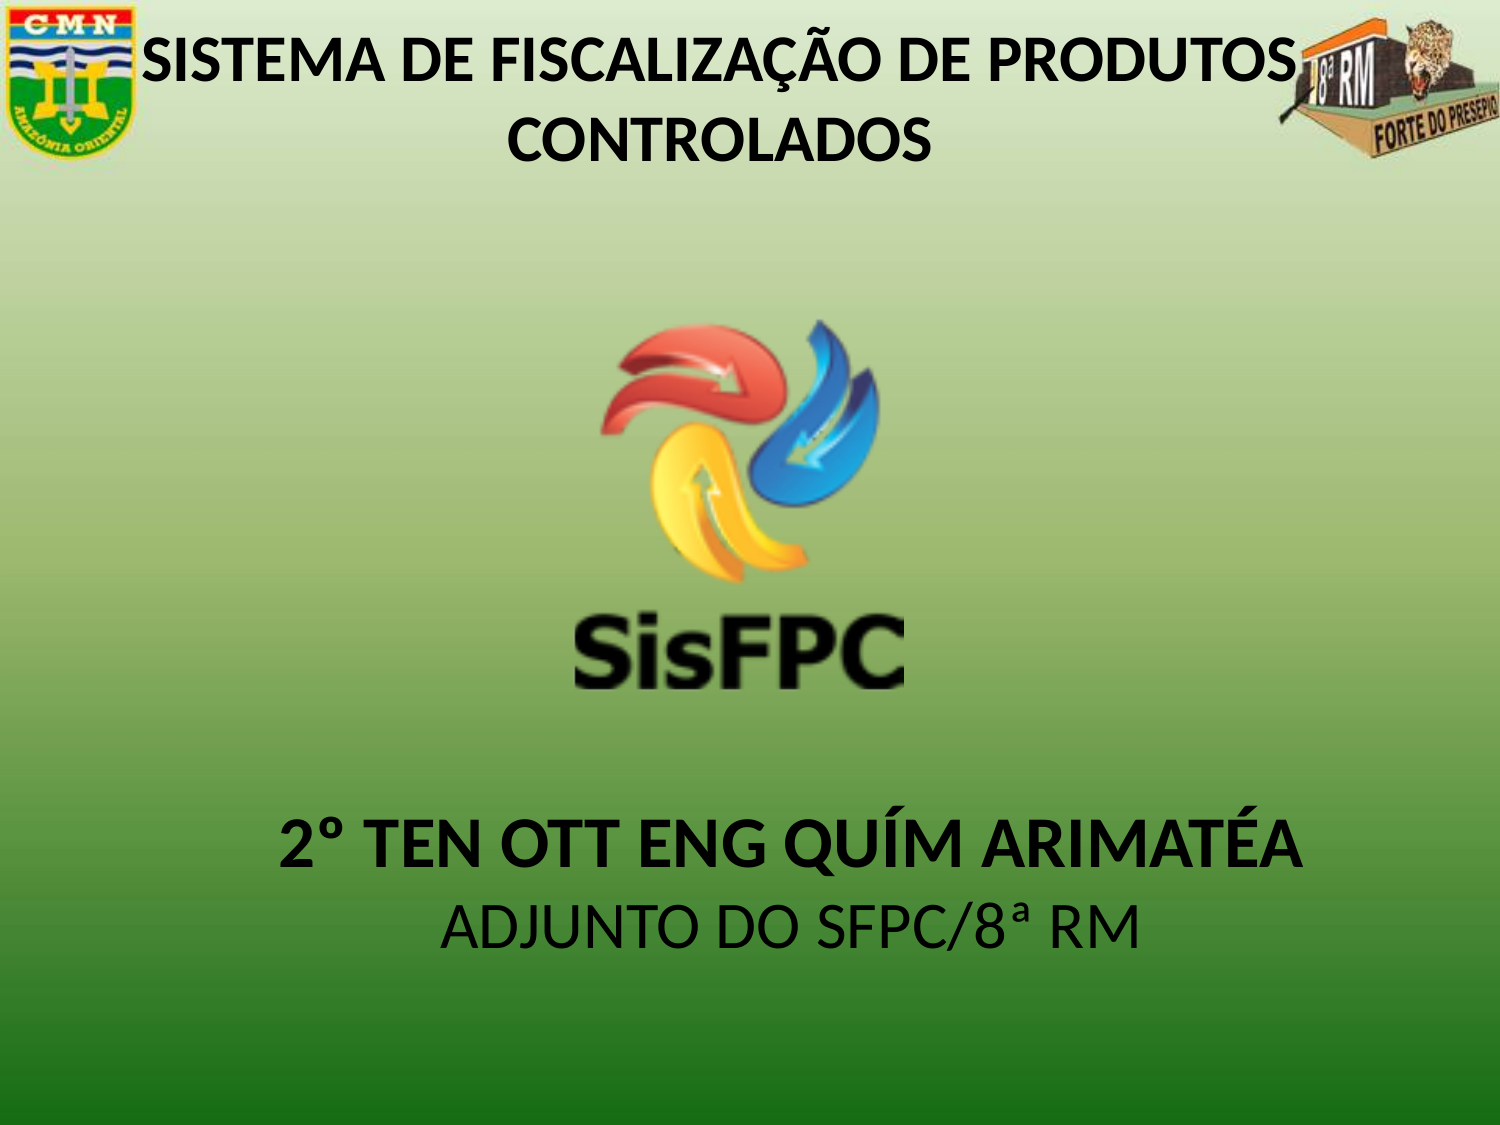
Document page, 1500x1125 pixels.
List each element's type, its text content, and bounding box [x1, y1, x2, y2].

picture [0, 0, 1500, 1125]
text_box SISTEMA DE FISCALIZAÇÃO DE PRODUTOS CONTROLADOS [123, 7, 1317, 183]
text_box 2º TEN OTT ENG QUÍM ARIMATÉA ADJUNTO DO SFPC/8ª RM [135, 786, 1447, 970]
